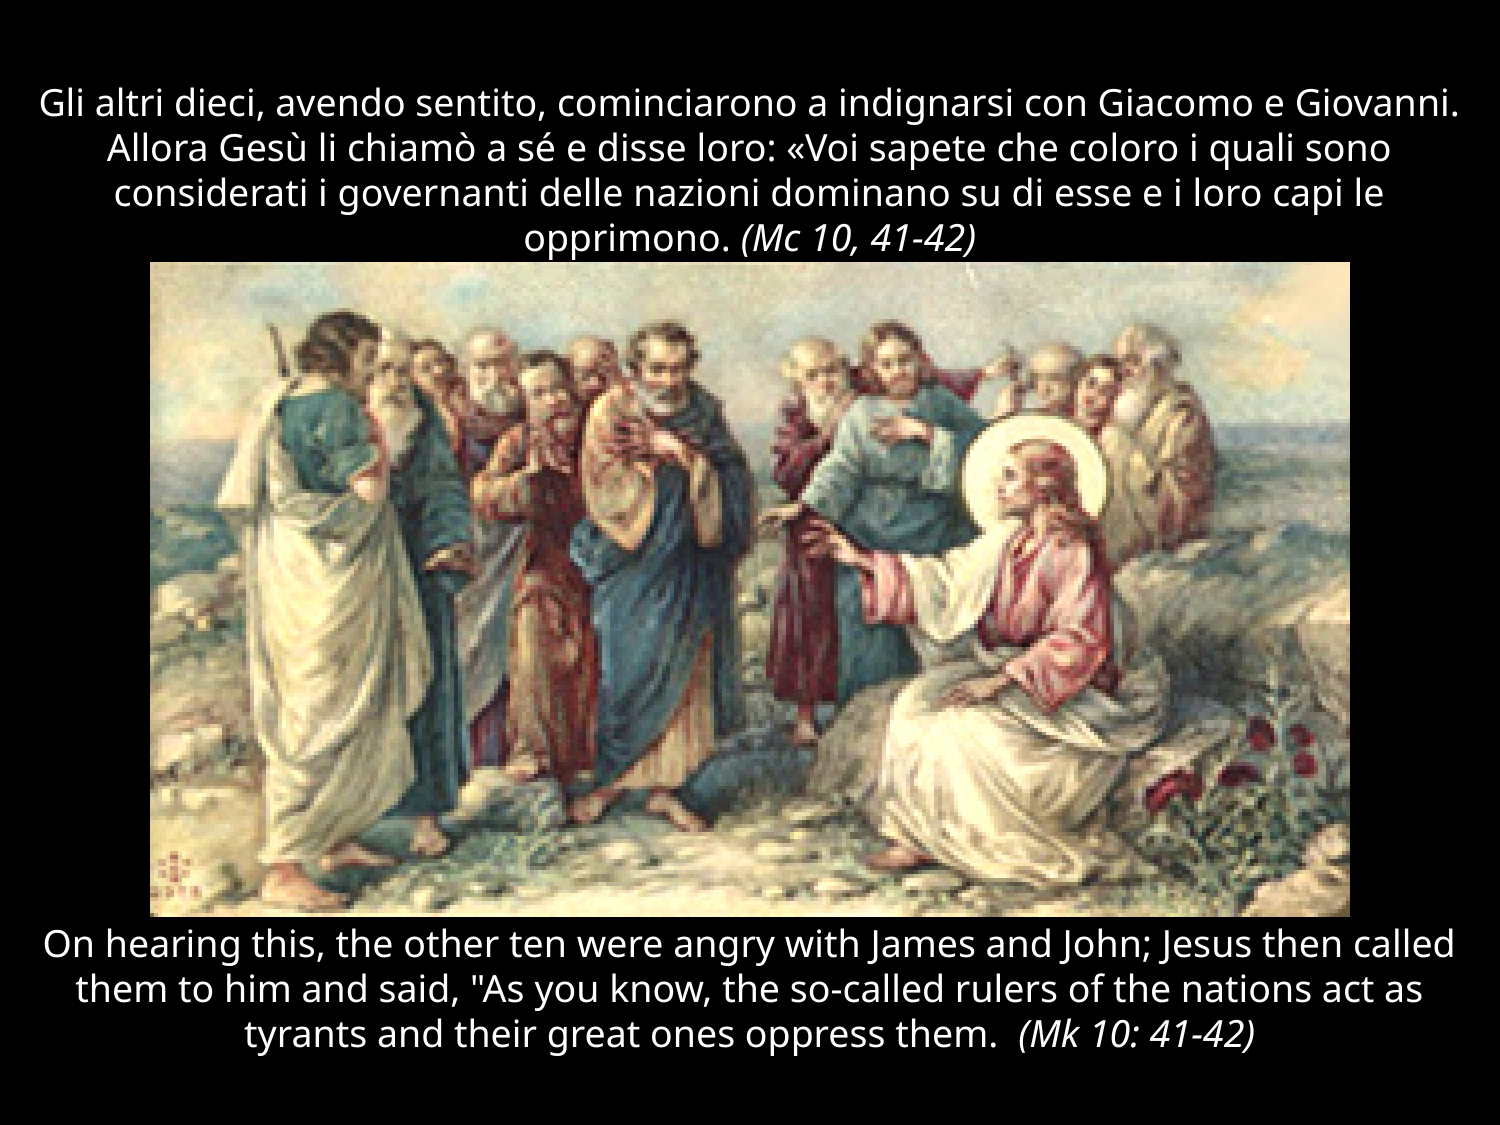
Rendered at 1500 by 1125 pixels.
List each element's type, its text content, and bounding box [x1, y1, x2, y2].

picture [149, 262, 1350, 917]
title Gli altri dieci, avendo sentito, cominciarono a indignarsi con Giacomo e Giovanni. Allora Gesù li chiamò a sé e disse loro: «Voi sapete che coloro i quali sono considerati i governanti delle nazioni dominano su di esse e i loro capi le opprimono. (Mc 10, 41-42) [0, 75, 1500, 263]
text_box On hearing this, the other ten were angry with James and John; Jesus then called them to him and said, "As you know, the so-called rulers of the nations act as tyrants and their great ones oppress them. (Mk 10: 41-42) [0, 912, 1500, 1063]
